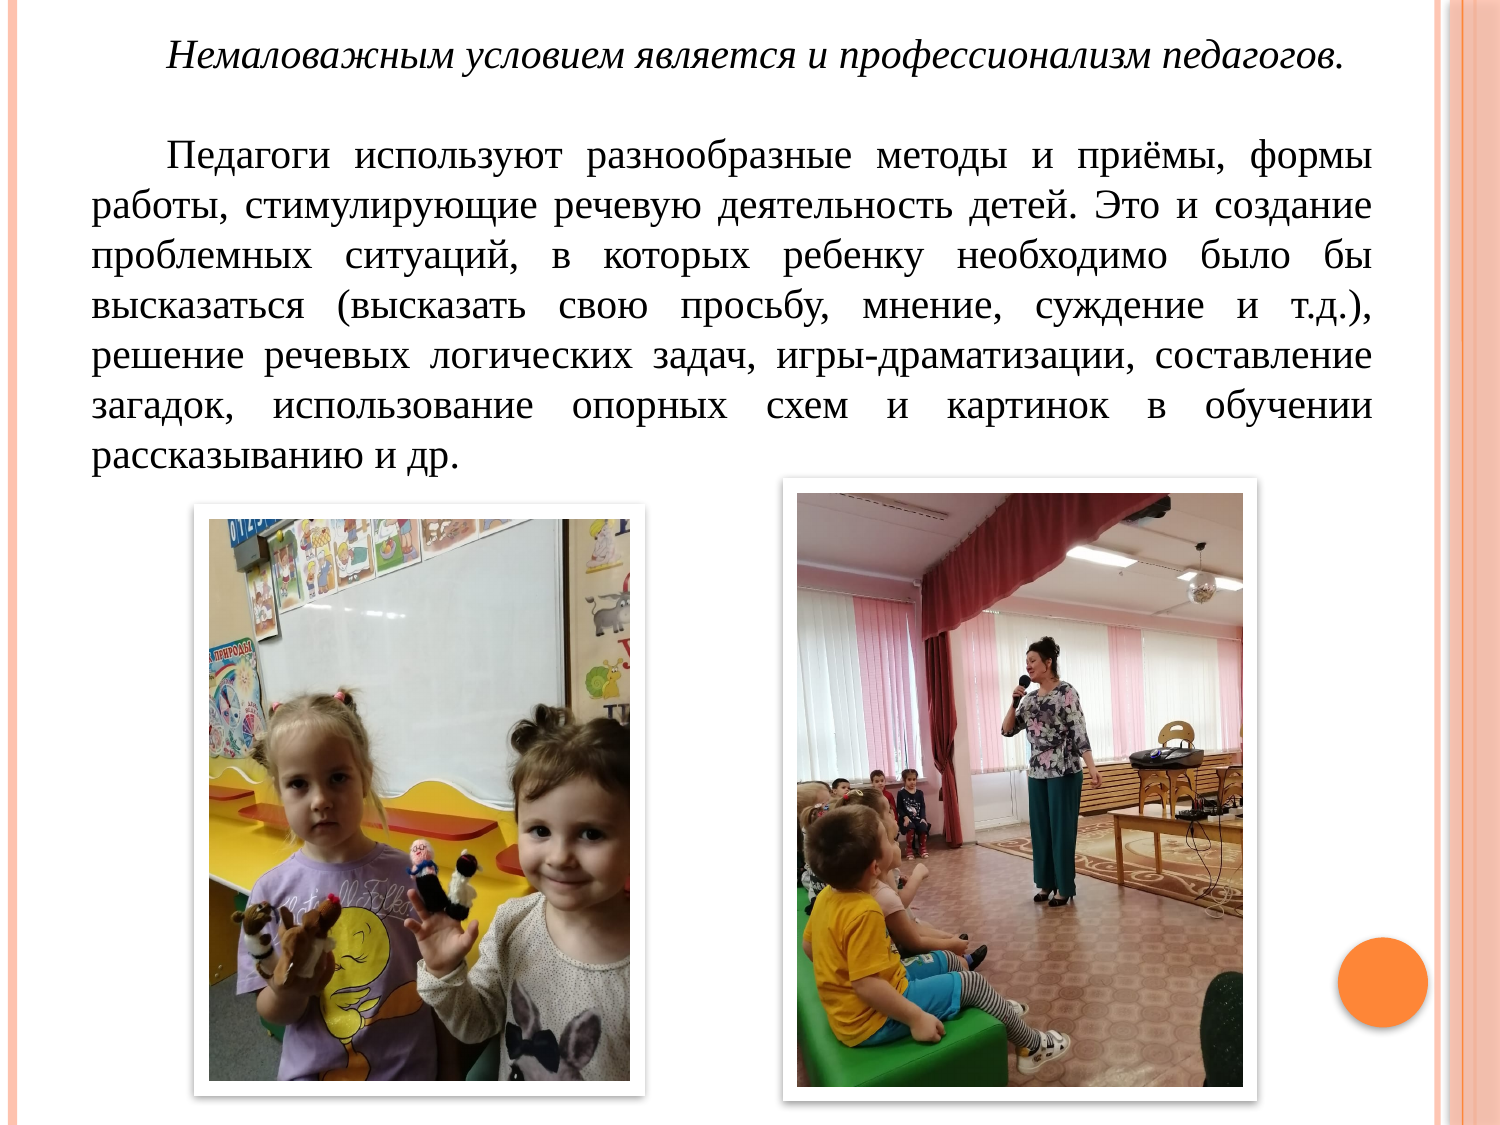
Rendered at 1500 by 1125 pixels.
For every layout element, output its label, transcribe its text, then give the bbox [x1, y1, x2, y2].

picture [207, 518, 631, 1082]
text_box Немаловажным условием является и профессионализм педагогов. Педагоги используют разнообразные методы и приёмы, формы работы, стимулирующие речевую деятельность детей. Это и создание проблемных ситуаций, в которых ребенку необходимо было бы высказаться (высказать свою просьбу, мнение, суждение и т.д.), решение речевых логических задач, игры-драматизации, составление загадок, использование опорных схем и картинок в обучении рассказыванию и др. [76, 19, 1388, 485]
picture [796, 492, 1244, 1088]
